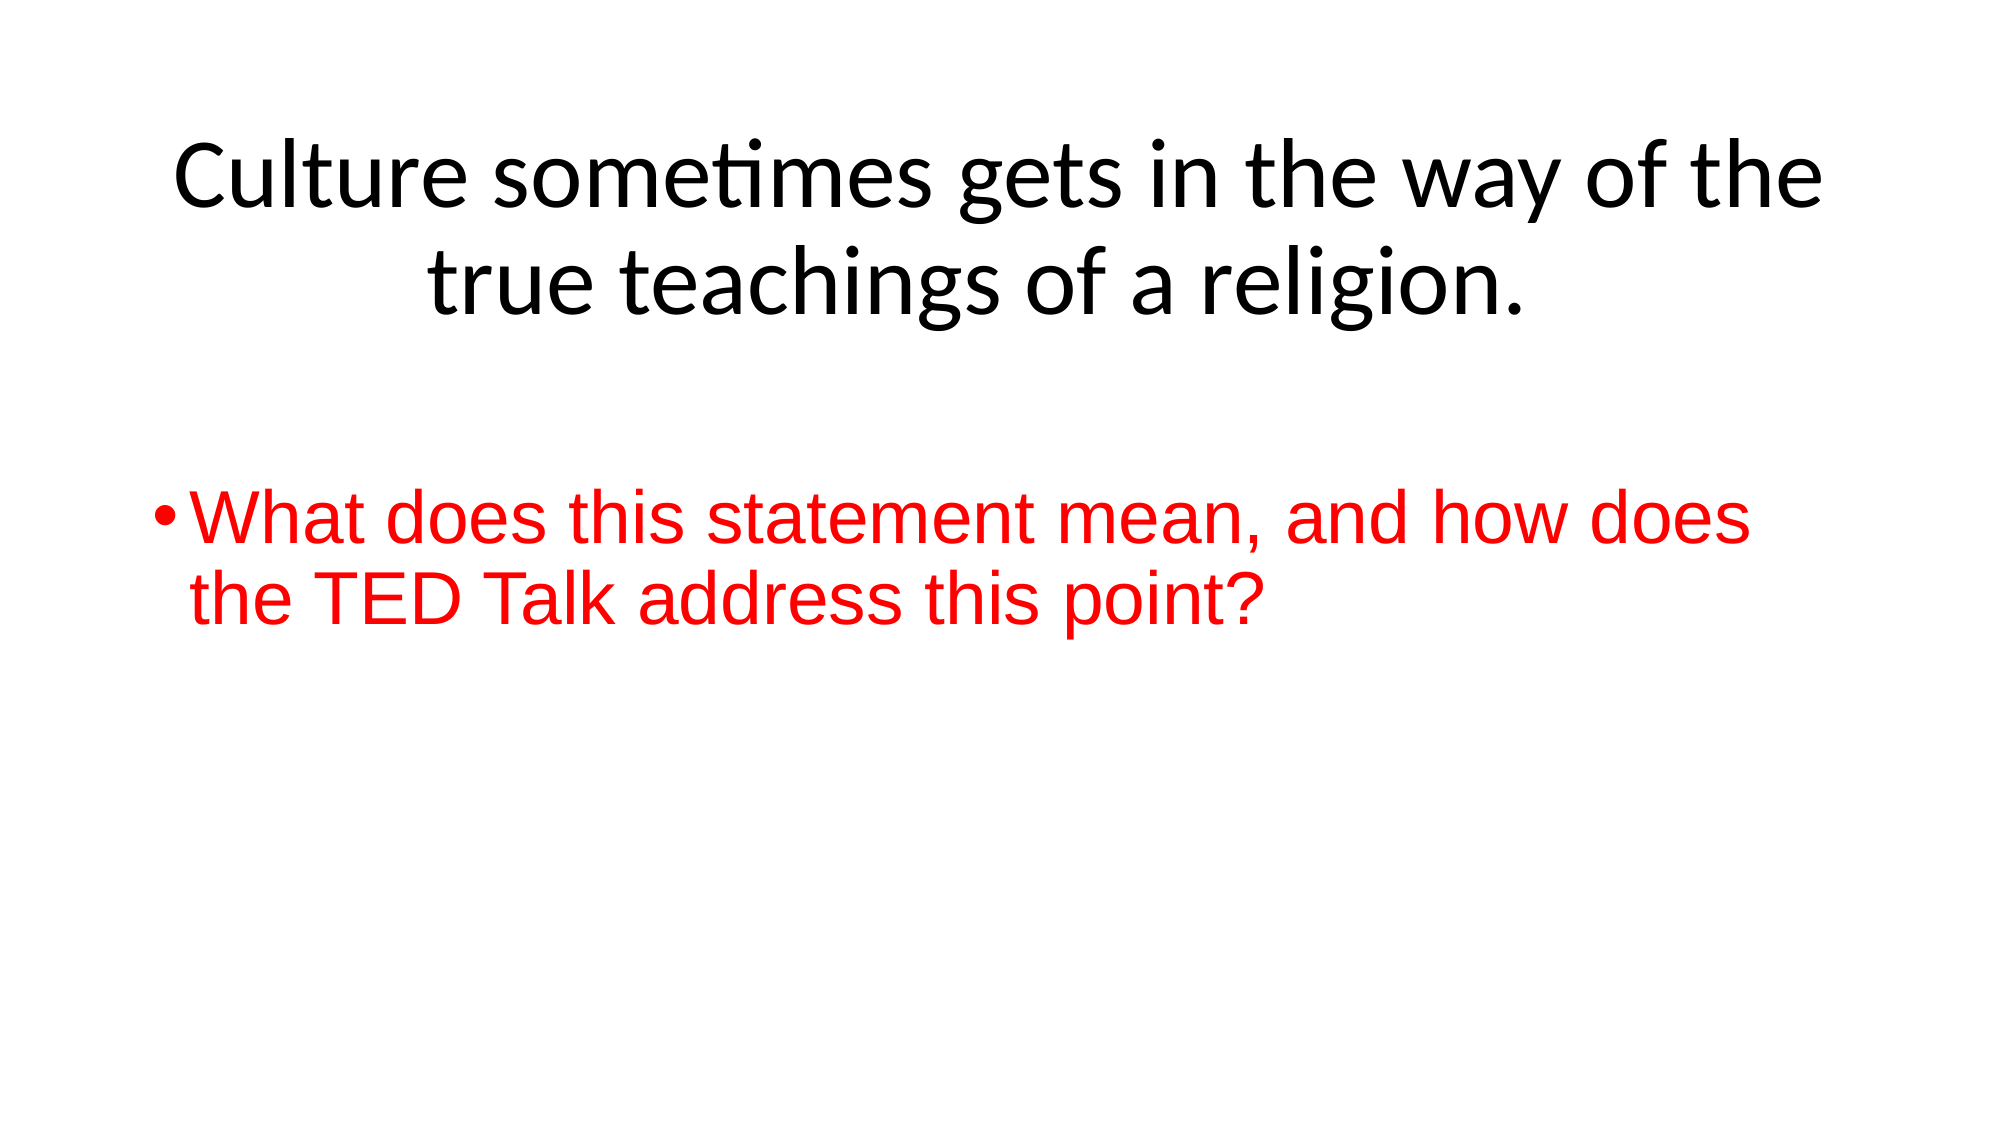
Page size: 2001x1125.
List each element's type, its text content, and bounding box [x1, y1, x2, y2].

list What does this statement mean, and how does the TED Talk address this point? [137, 471, 1863, 1014]
title Culture sometimes gets in the way of the true teachings of a religion. [137, 169, 1863, 388]
